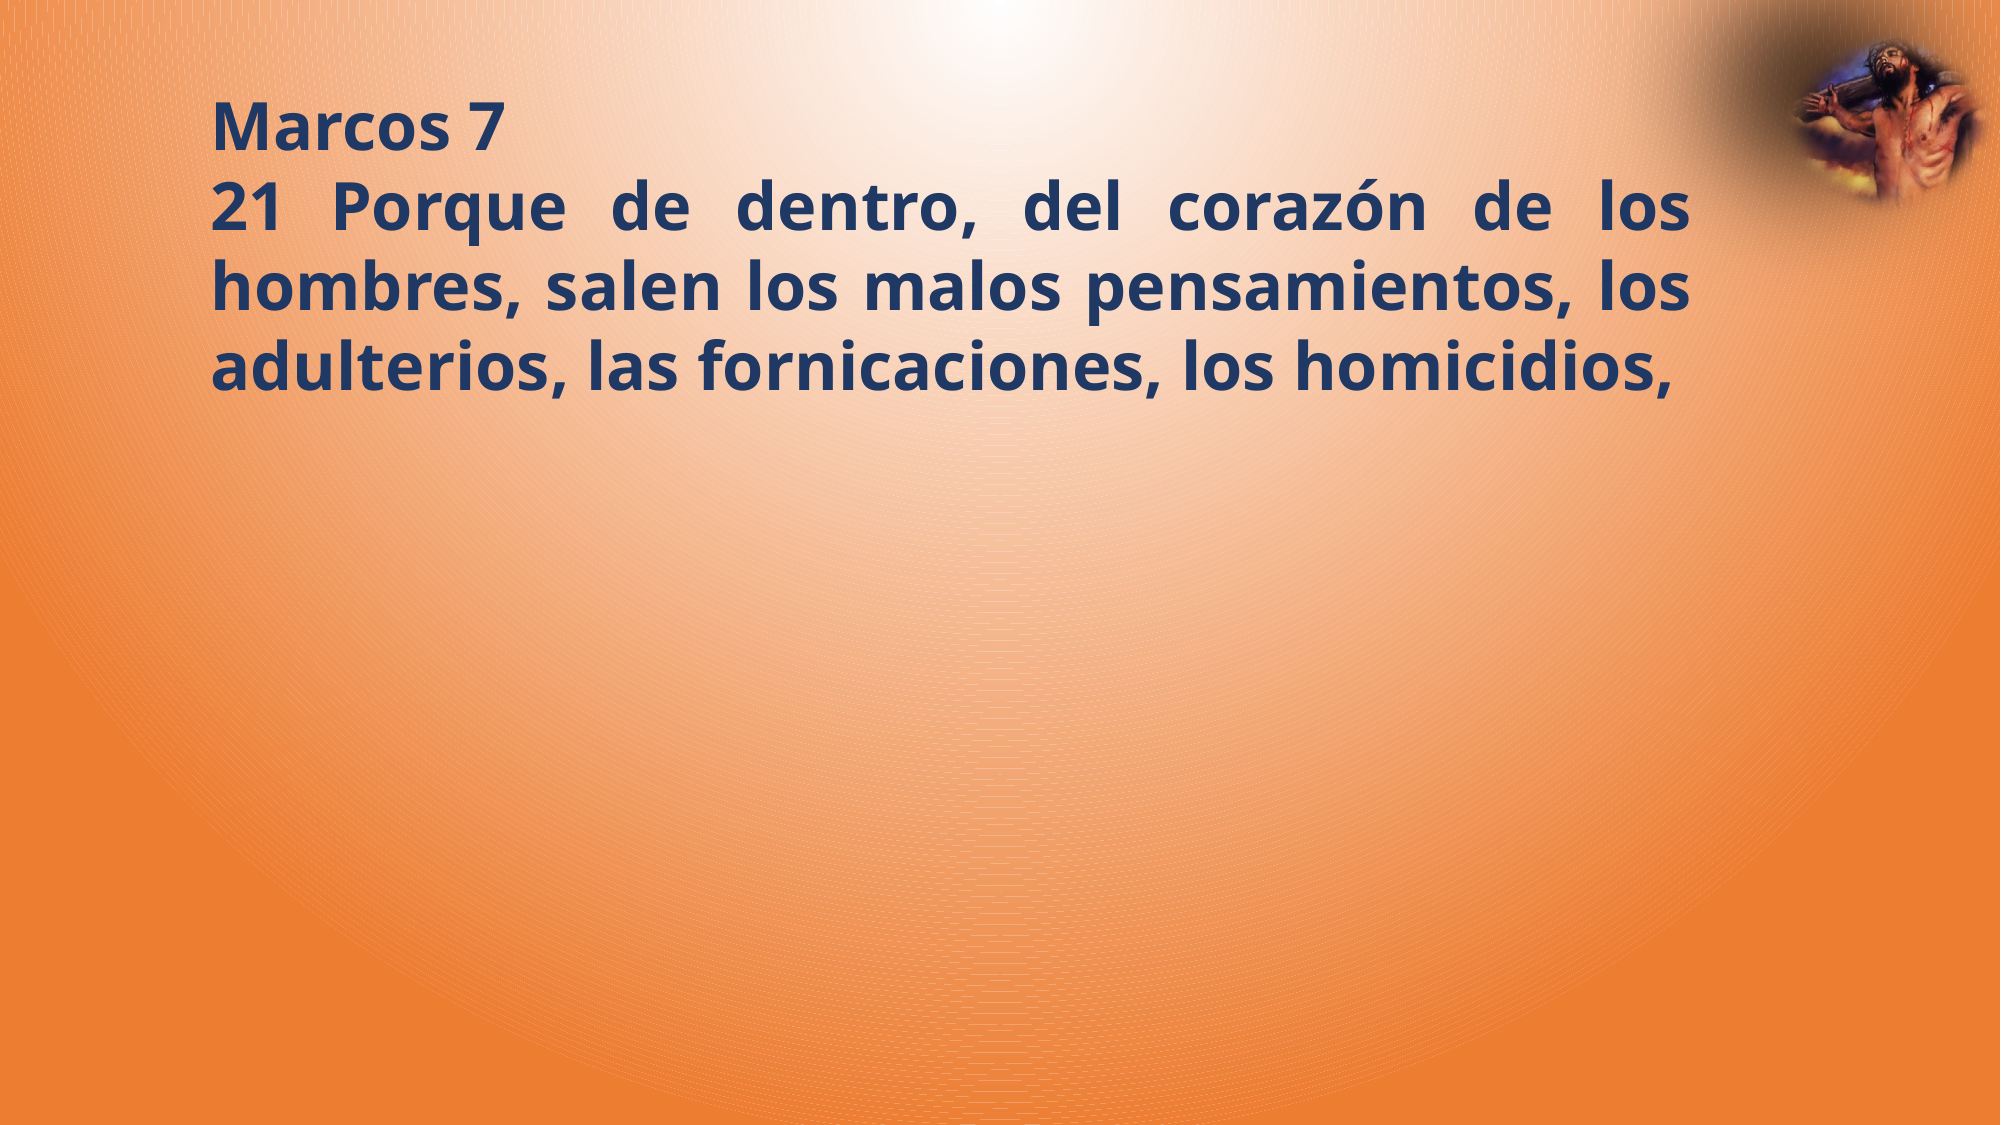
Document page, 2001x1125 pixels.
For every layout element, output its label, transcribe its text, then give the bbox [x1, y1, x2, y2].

text_box Marcos 7 21 Porque de dentro, del corazón de los hombres, salen los malos pensamientos, los adulterios, las fornicaciones, los homicidios, [195, 76, 1708, 412]
picture [1779, 26, 2000, 220]
